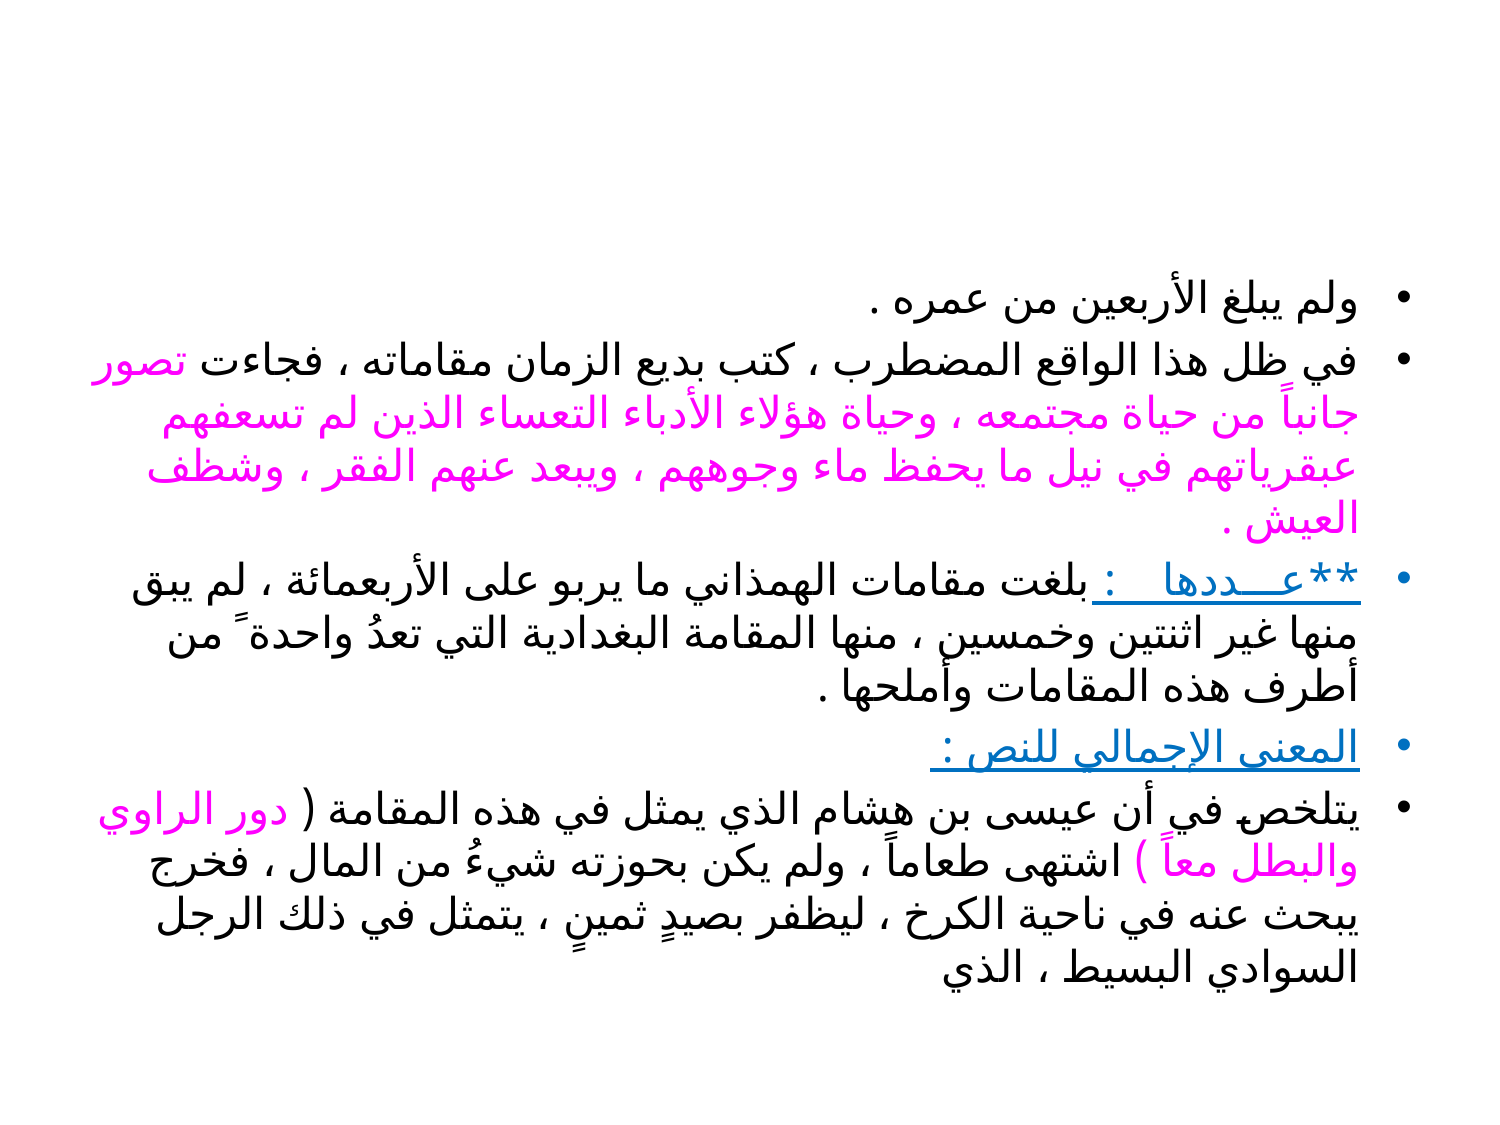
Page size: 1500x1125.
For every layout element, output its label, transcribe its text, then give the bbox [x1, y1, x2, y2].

list ولم يبلغ الأربعين من عمره . في ظل هذا الواقع المضطرب ، كتب بديع الزمان مقاماته ، فجاءت تصور جانباً من حياة مجتمعه ، وحياة هؤلاء الأدباء التعساء الذين لم تسعفهم عبقرياتهم في نيل ما يحفظ ماء وجوههم ، ويبعد عنهم الفقر ، وشظف العيش . **عـــددها : بلغت مقامات الهمذاني ما يربو على الأربعمائة ، لم يبق منها غير اثنتين وخمسين ، منها المقامة البغدادية التي تعدُ واحدة ً من أطرف هذه المقامات وأملحها . المعنى الإجمالي للنص : يتلخص في أن عيسى بن هشام الذي يمثل في هذه المقامة ( دور الراوي والبطل معاً ) اشتهى طعاماً ، ولم يكن بحوزته شيءُ من المال ، فخرج يبحث عنه في ناحية الكرخ ، ليظفر بصيدٍ ثمينٍ ، يتمثل في ذلك الرجل السوادي البسيط ، الذي [75, 262, 1425, 1005]
